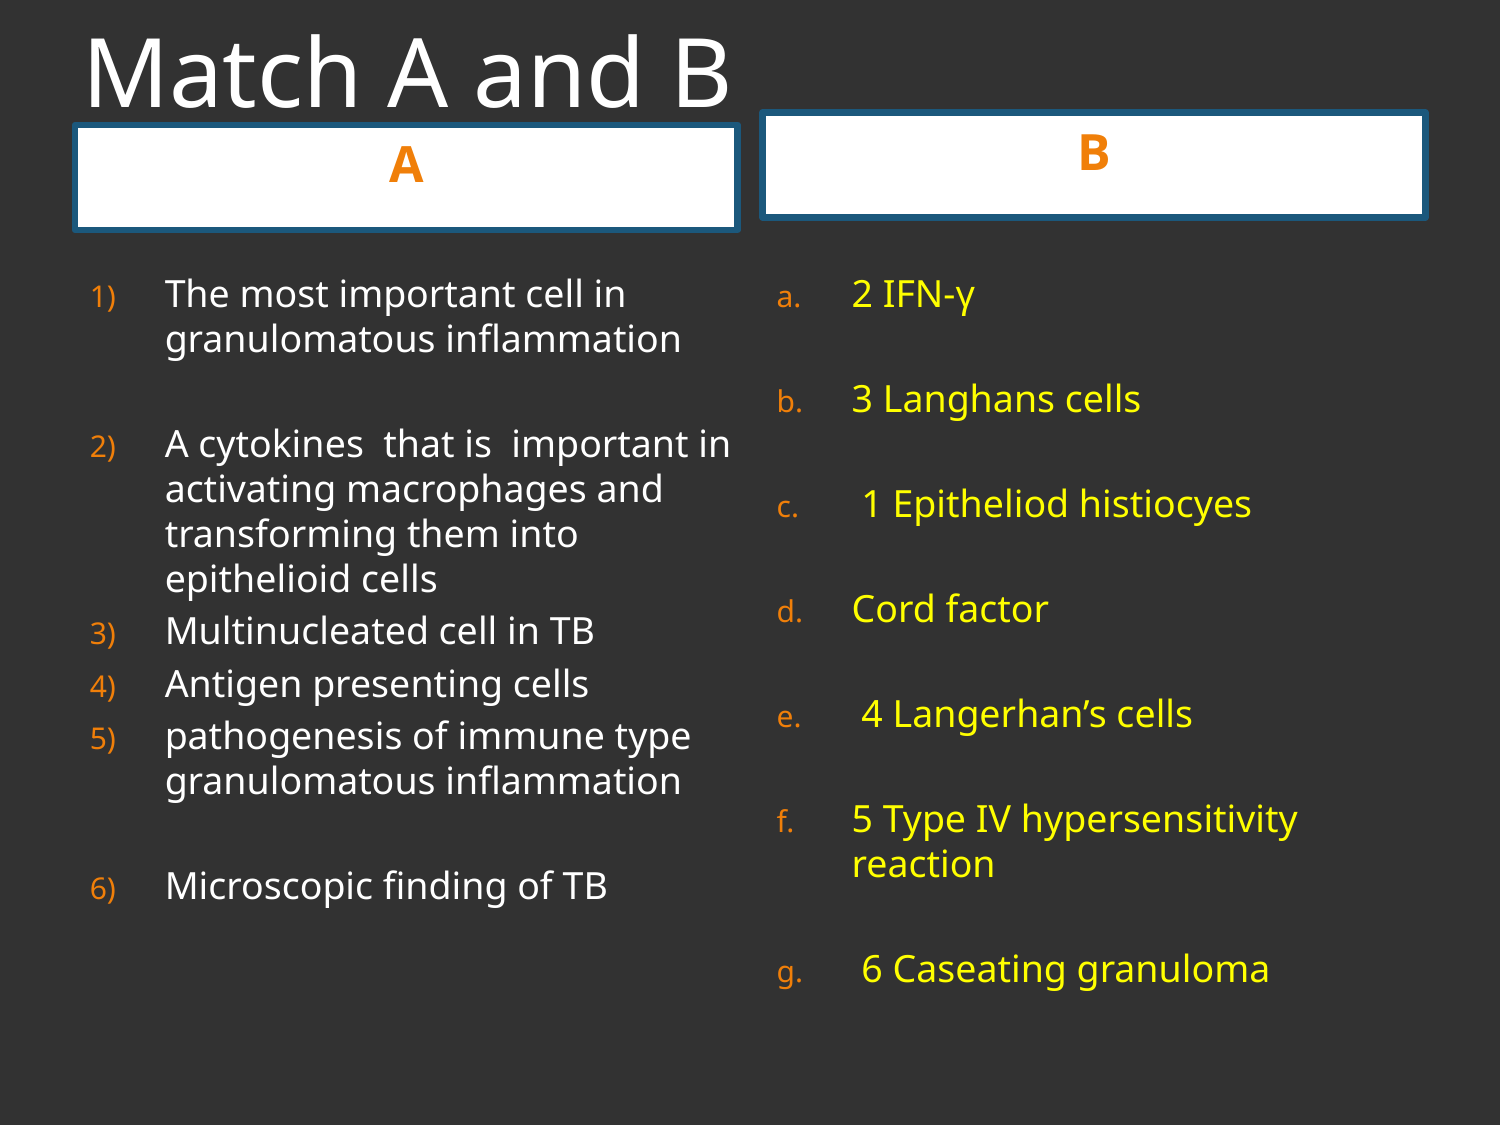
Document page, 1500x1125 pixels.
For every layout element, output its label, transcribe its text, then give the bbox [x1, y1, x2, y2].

list A [72, 122, 741, 233]
list The most important cell in granulomatous inflammation A cytokines that is important in activating macrophages and transforming them into epithelioid cells Multinucleated cell in TB Antigen presenting cells pathogenesis of immune type granulomatous inflammation Microscopic finding of TB [75, 262, 750, 1125]
list 2 IFN-γ 3 Langhans cells 1 Epitheliod histiocyes Cord factor 4 Langerhan’s cells 5 Type IV hypersensitivity reaction 6 Caseating granuloma [761, 262, 1450, 1094]
list B [759, 109, 1429, 221]
title Match A and B [75, 0, 1425, 163]
